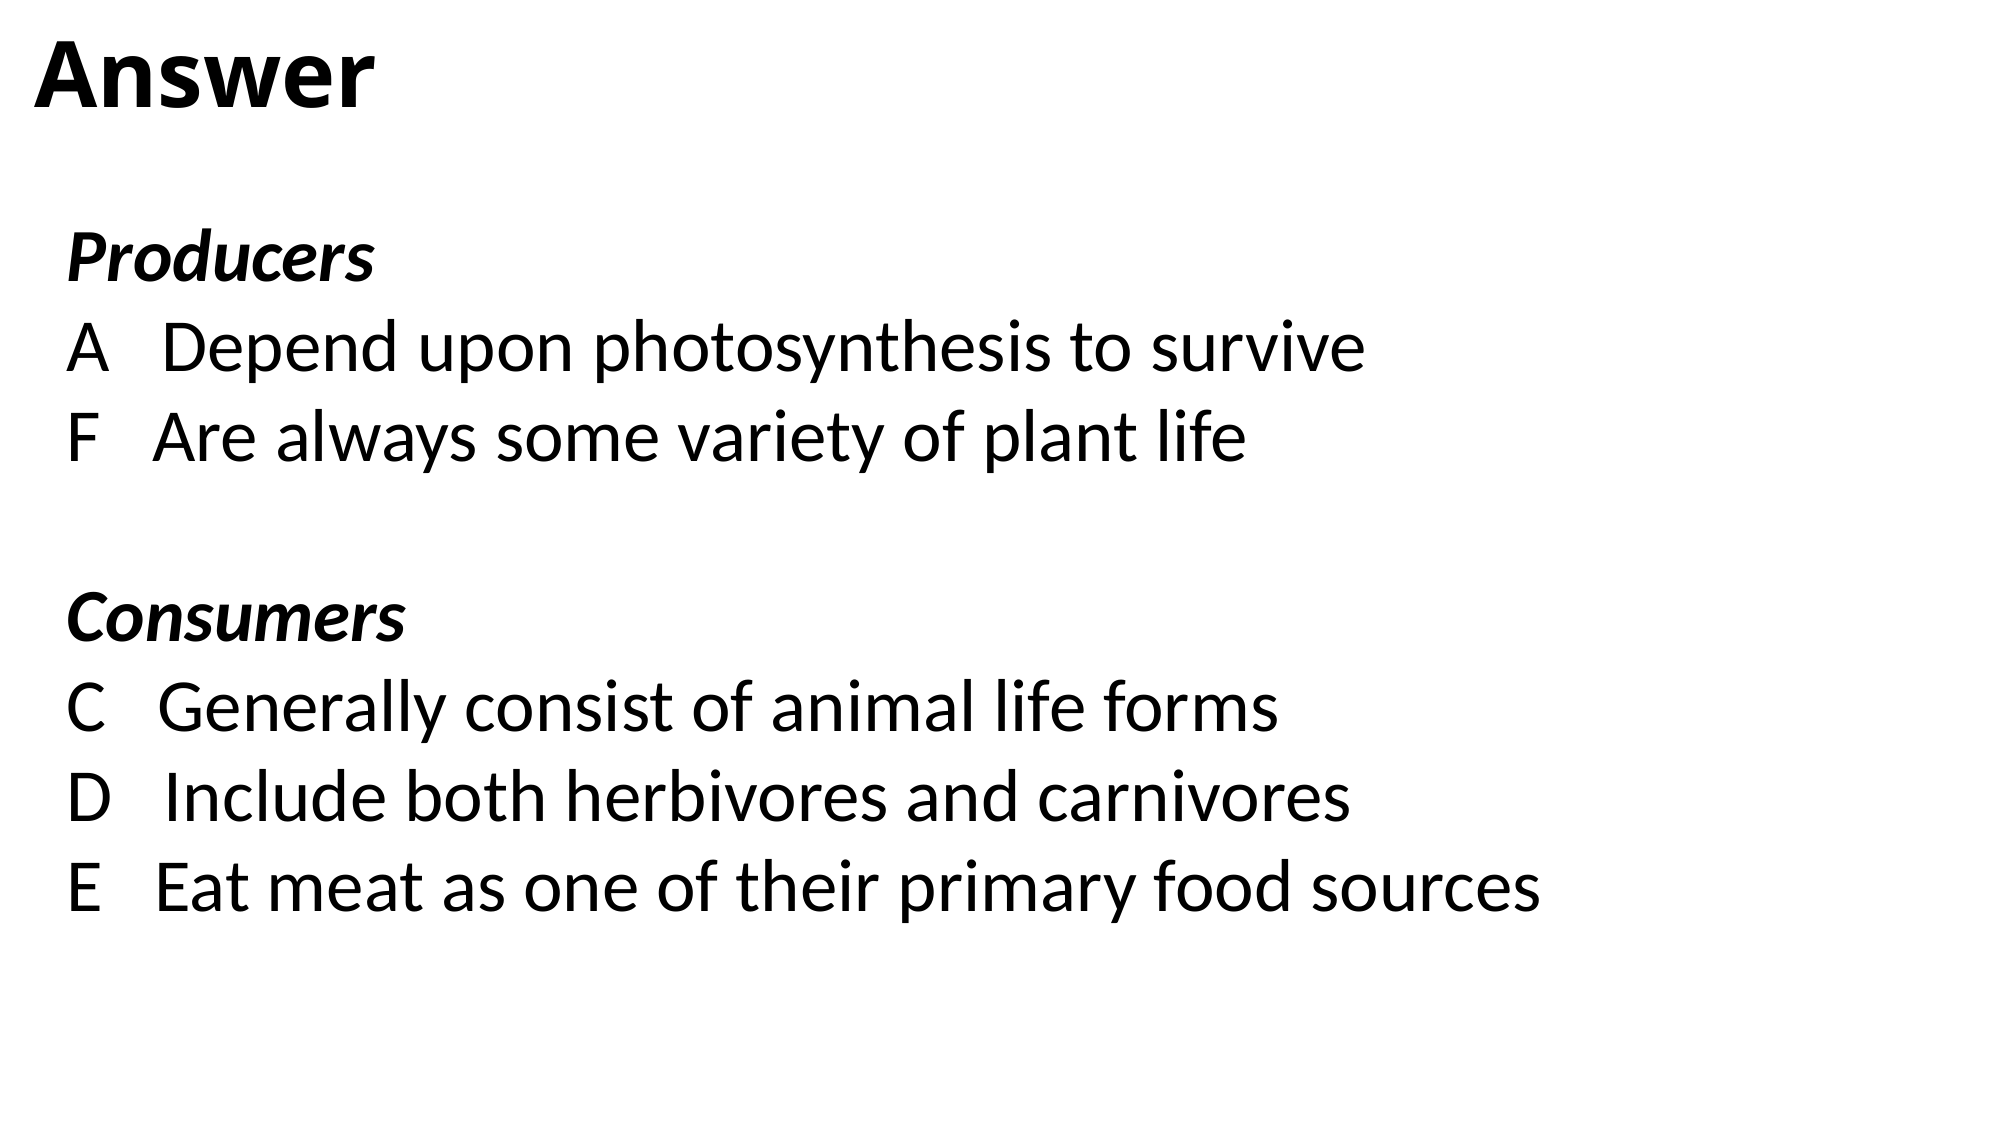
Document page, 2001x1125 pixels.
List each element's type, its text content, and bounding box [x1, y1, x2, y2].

title Answer [19, 0, 1863, 156]
list Producers A Depend upon photosynthesis to survive F Are always some variety of plant life Consumers C Generally consist of animal life forms D Include both herbivores and carnivores E Eat meat as one of their primary food sources [51, 109, 1964, 1089]
